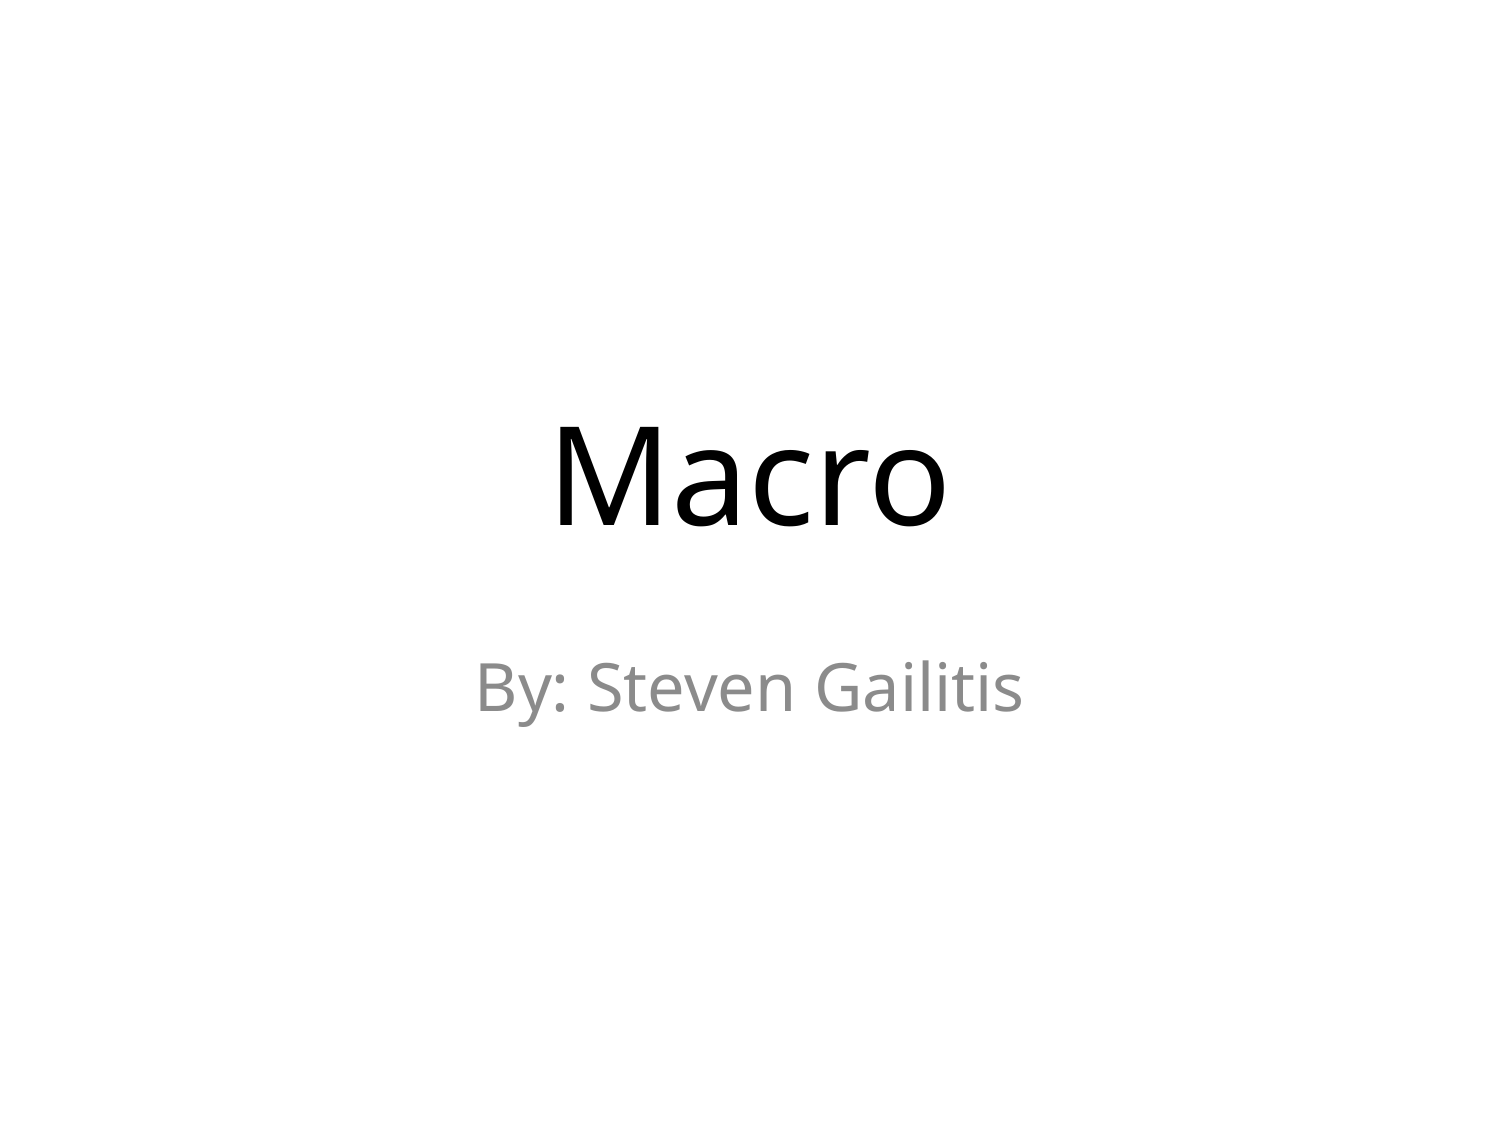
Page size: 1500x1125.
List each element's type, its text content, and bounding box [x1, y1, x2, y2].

subtitle By: Steven Gailitis [225, 637, 1275, 925]
title Macro [112, 349, 1388, 591]
